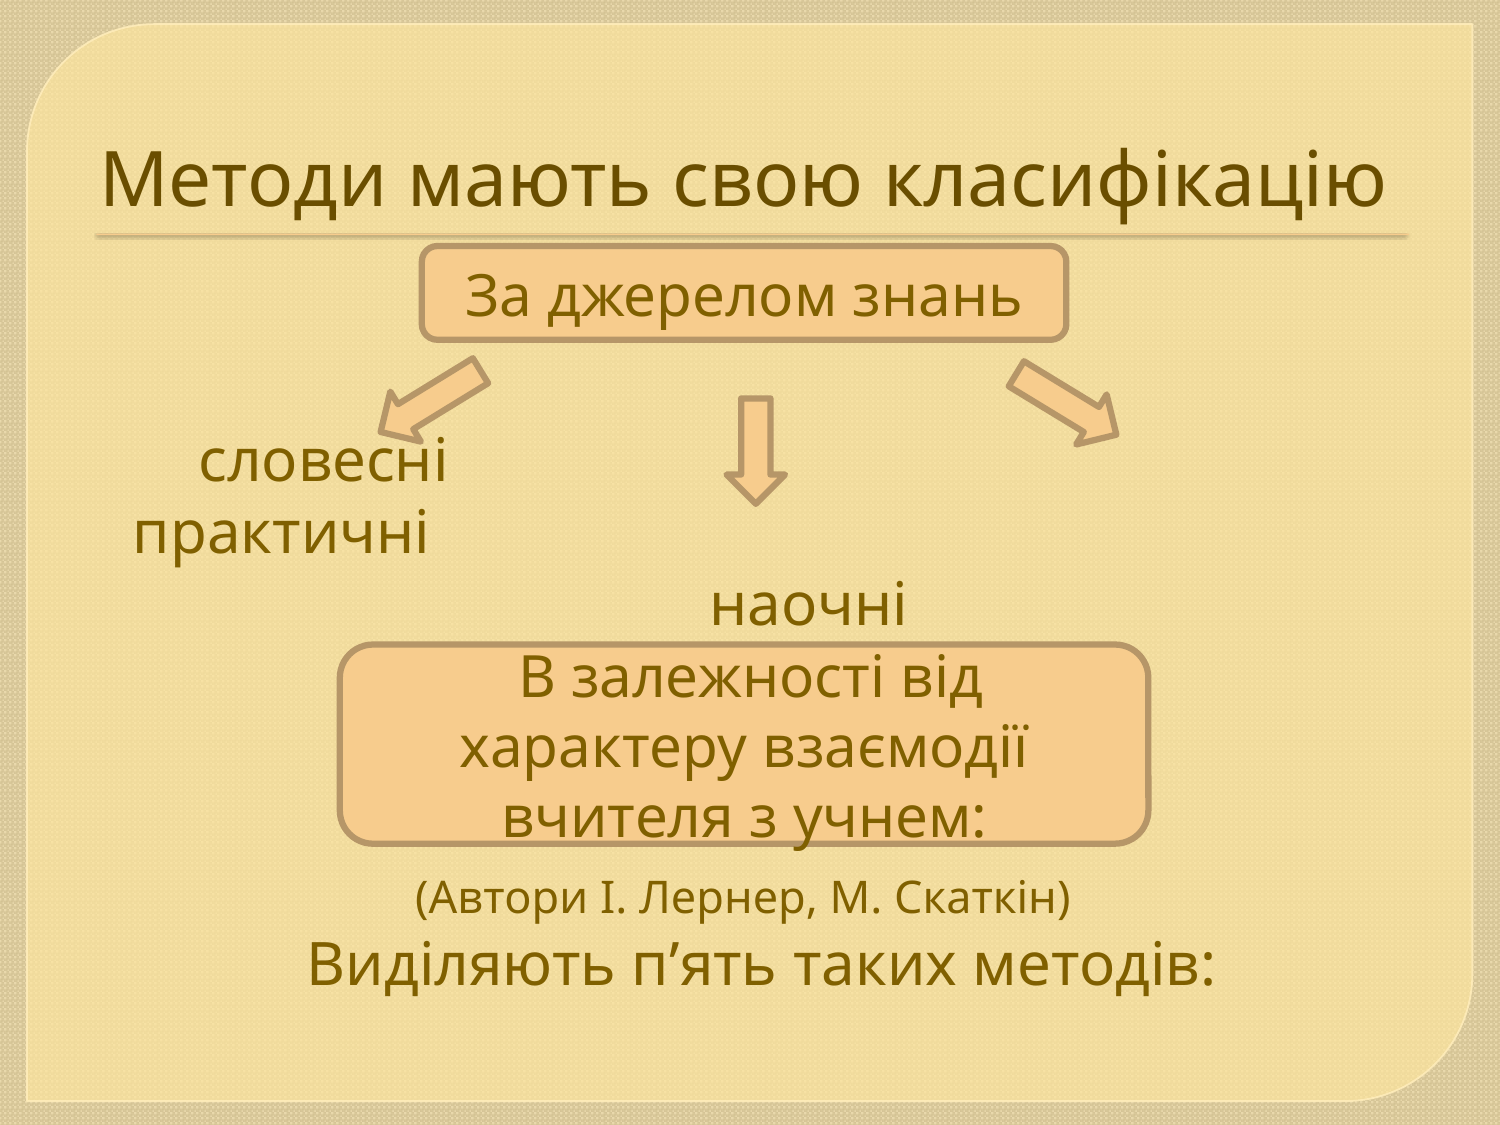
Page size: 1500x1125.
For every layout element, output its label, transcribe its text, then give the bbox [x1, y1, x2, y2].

text_box [1005, 358, 1120, 448]
text_box В залежності від характеру взаємодії вчителя з учнем: [336, 641, 1152, 847]
text_box За джерелом знань [418, 242, 1070, 343]
text_box [723, 395, 788, 507]
text_box [377, 355, 492, 445]
list словесні практичні наочні (Автори І. Лернер, М. Скаткін) Виділяють п’ять таких методів: [75, 270, 1425, 1013]
title Методи мають свою класифікацію [75, 41, 1425, 230]
